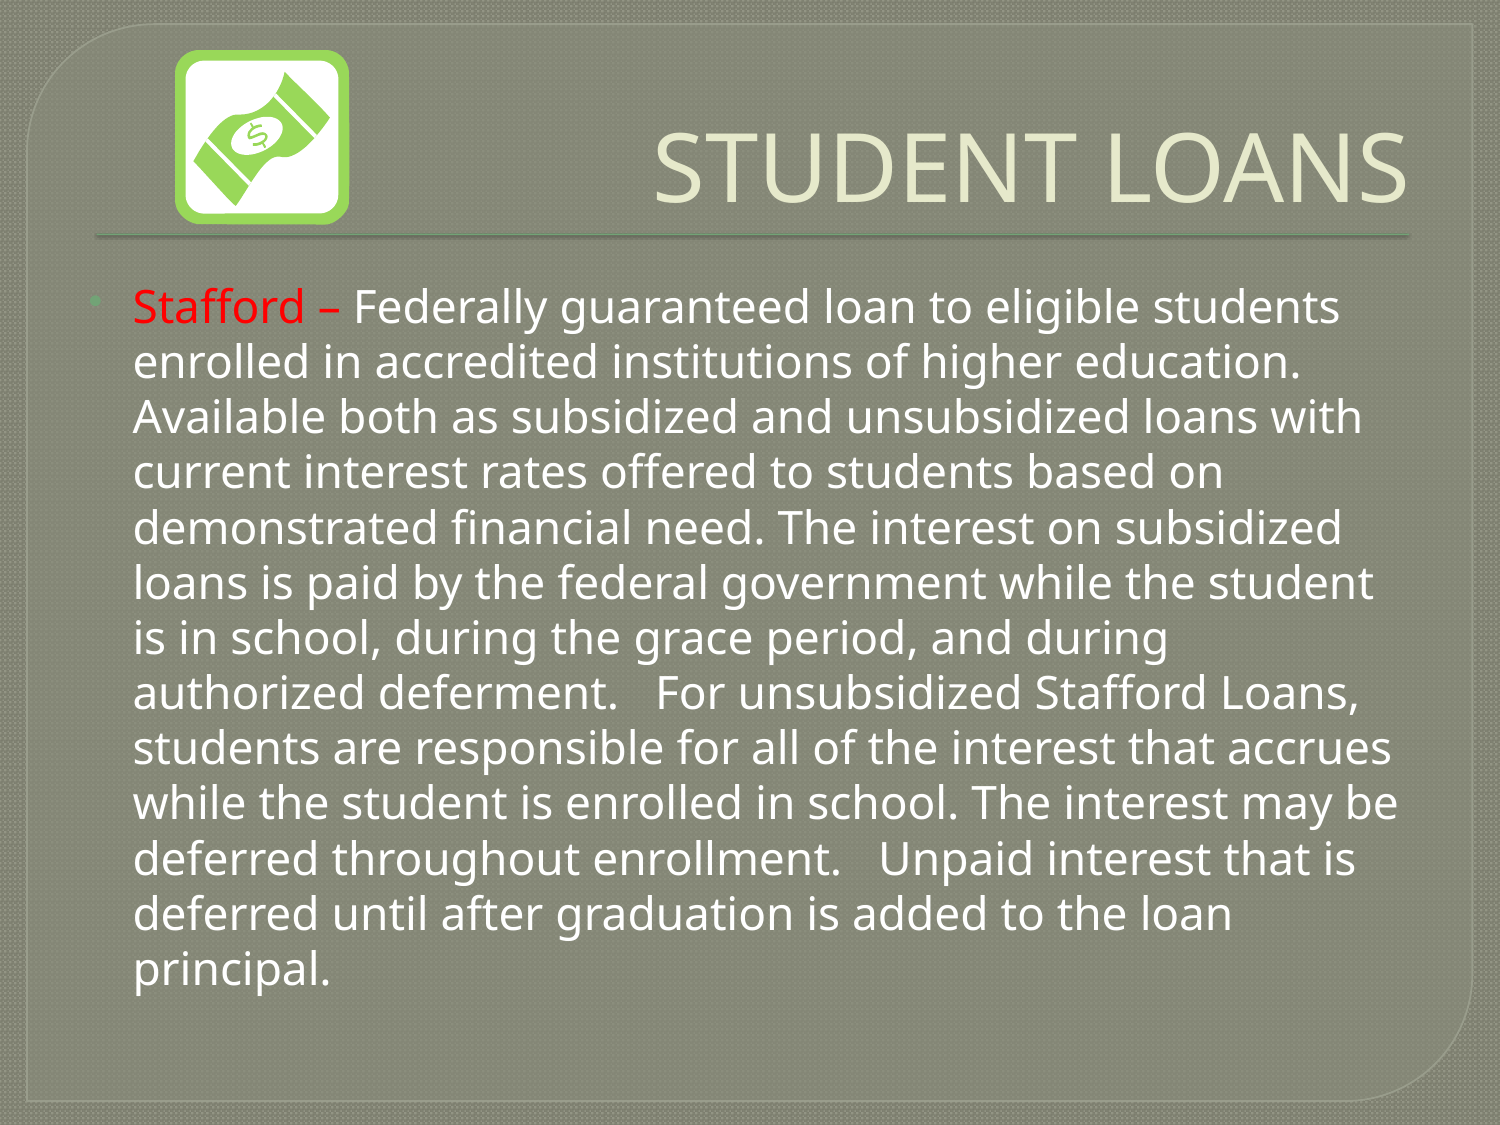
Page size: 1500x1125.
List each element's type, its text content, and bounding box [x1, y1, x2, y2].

picture [174, 49, 351, 225]
list Stafford – Federally guaranteed loan to eligible students enrolled in accredited institutions of higher education. Available both as subsidized and unsubsidized loans with current interest rates offered to students based on demonstrated financial need. The interest on subsidized loans is paid by the federal government while the student is in school, during the grace period, and during authorized deferment. For unsubsidized Stafford Loans, students are responsible for all of the interest that accrues while the student is enrolled in school. The interest may be deferred throughout enrollment. Unpaid interest that is deferred until after graduation is added to the loan principal. [74, 269, 1426, 1013]
title STUDENT LOANS [75, 41, 1425, 230]
